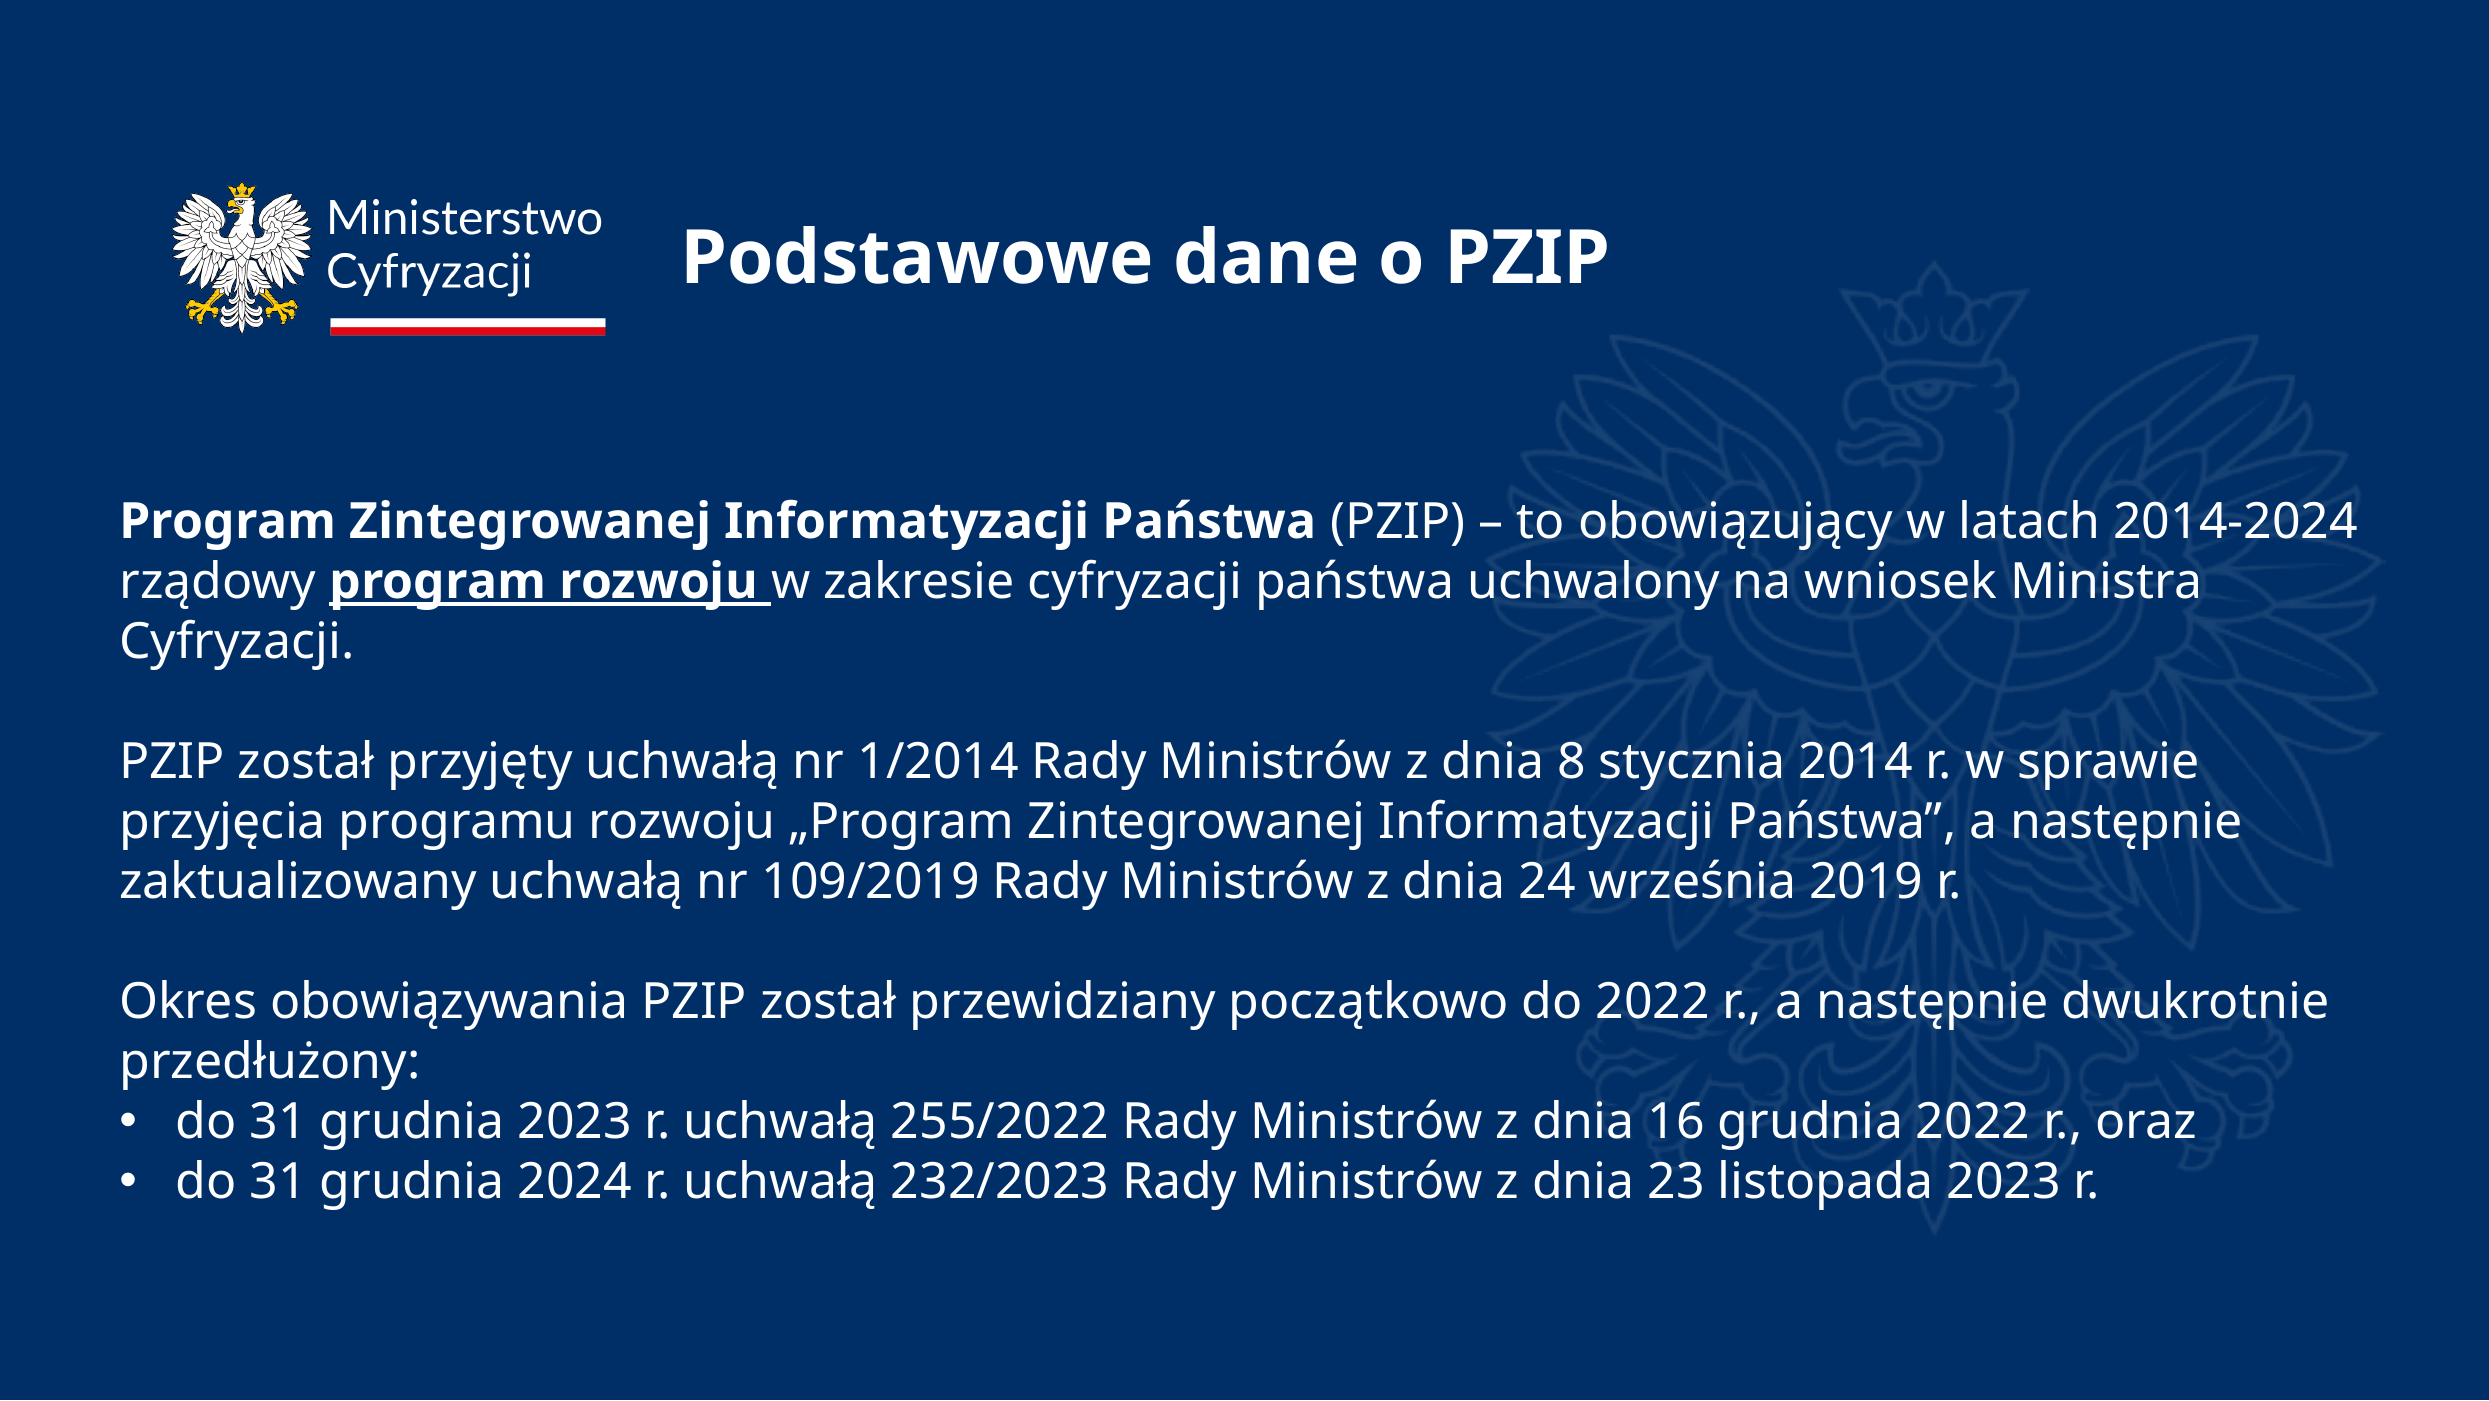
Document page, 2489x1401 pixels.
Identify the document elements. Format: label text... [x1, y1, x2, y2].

title Podstawowe dane o PZIP [680, 170, 2369, 301]
subtitle Program Zintegrowanej Informatyzacji Państwa (PZIP) – to obowiązujący w latach 2014-2024 rządowy program rozwoju w zakresie cyfryzacji państwa uchwalony na wniosek Ministra Cyfryzacji. PZIP został przyjęty uchwałą nr 1/2014 Rady Ministrów z dnia 8 stycznia 2014 r. w sprawie przyjęcia programu rozwoju „Program Zintegrowanej Informatyzacji Państwa”, a następnie zaktualizowany uchwałą nr 109/2019 Rady Ministrów z dnia 24 września 2019 r. Okres obowiązywania PZIP został przewidziany początkowo do 2022 r., a następnie dwukrotnie przedłużony: do 31 grudnia 2023 r. uchwałą 255/2022 Rady Ministrów z dnia 16 grudnia 2022 r., oraz do 31 grudnia 2024 r. uchwałą 232/2023 Rady Ministrów z dnia 23 listopada 2023 r. [119, 488, 2370, 936]
picture [1484, 259, 2386, 1240]
picture [135, 145, 641, 371]
